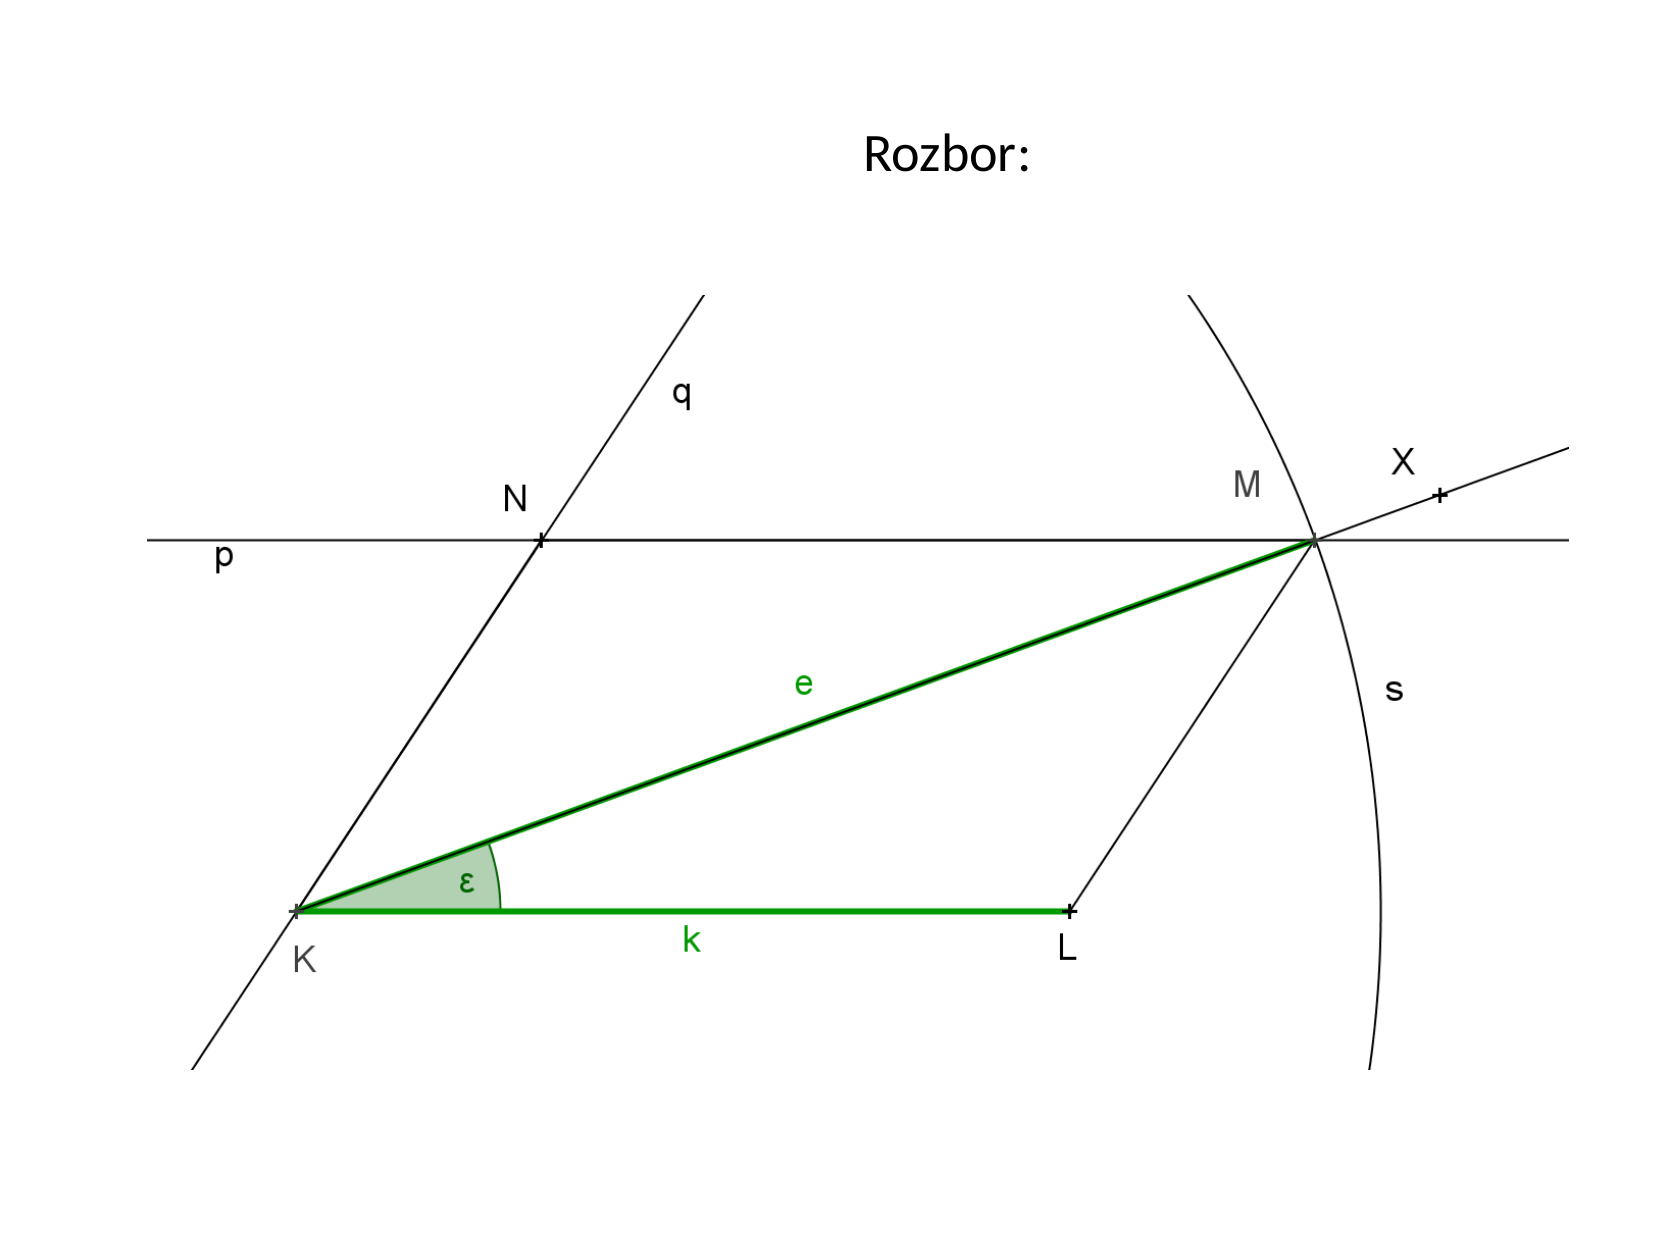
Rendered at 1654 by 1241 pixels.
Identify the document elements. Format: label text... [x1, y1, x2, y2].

title Rozbor: [241, 38, 1654, 262]
picture [147, 295, 1569, 1070]
